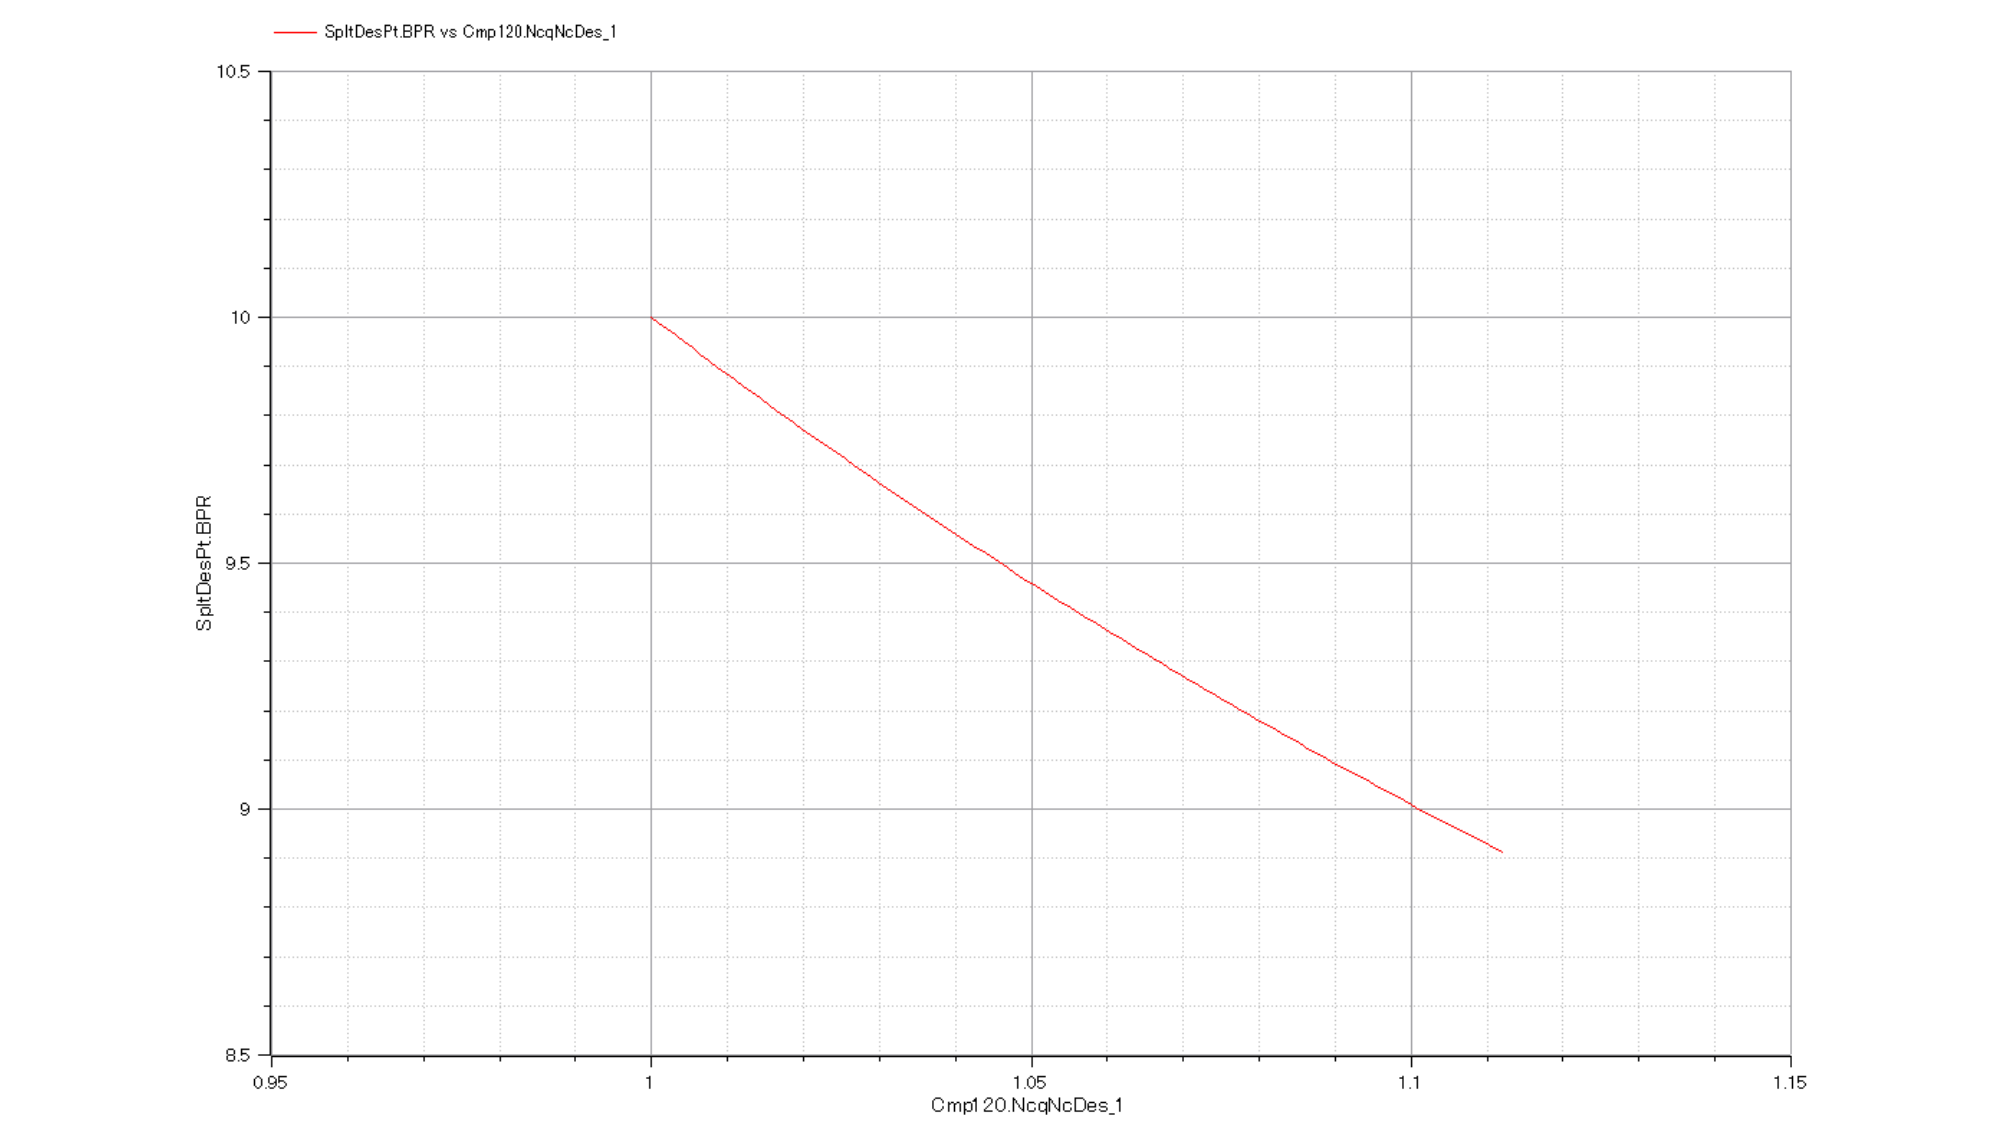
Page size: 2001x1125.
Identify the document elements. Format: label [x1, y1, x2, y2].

picture [185, 0, 1815, 1125]
